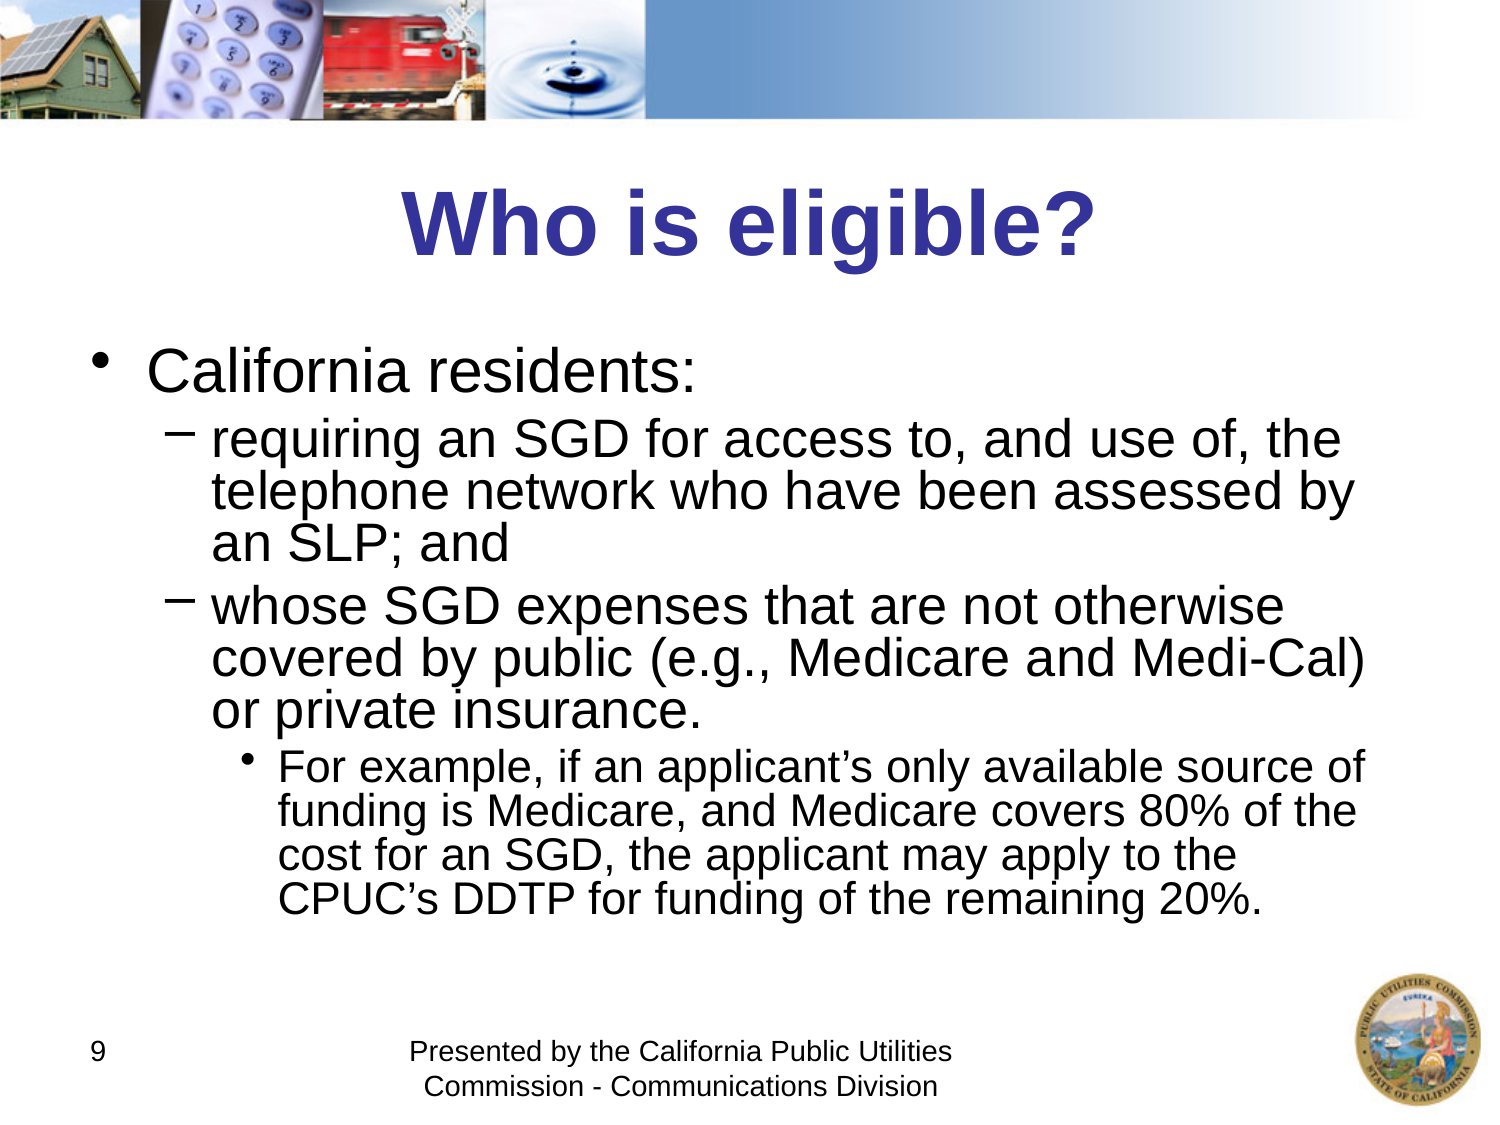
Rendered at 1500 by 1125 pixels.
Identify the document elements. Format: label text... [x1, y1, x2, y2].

slide_number 9 [75, 1024, 350, 1103]
list California residents: requiring an SGD for access to, and use of, the telephone network who have been assessed by an SLP; and whose SGD expenses that are not otherwise covered by public (e.g., Medicare and Medi-Cal) or private insurance. For example, if an applicant’s only available source of funding is Medicare, and Medicare covers 80% of the cost for an SGD, the applicant may apply to the CPUC’s DDTP for funding of the remaining 20%. [75, 337, 1425, 1005]
picture [0, 0, 1500, 1125]
title Who is eligible? [75, 137, 1425, 300]
footer Presented by the California Public Utilities Commission - Communications Division [362, 1024, 1000, 1103]
